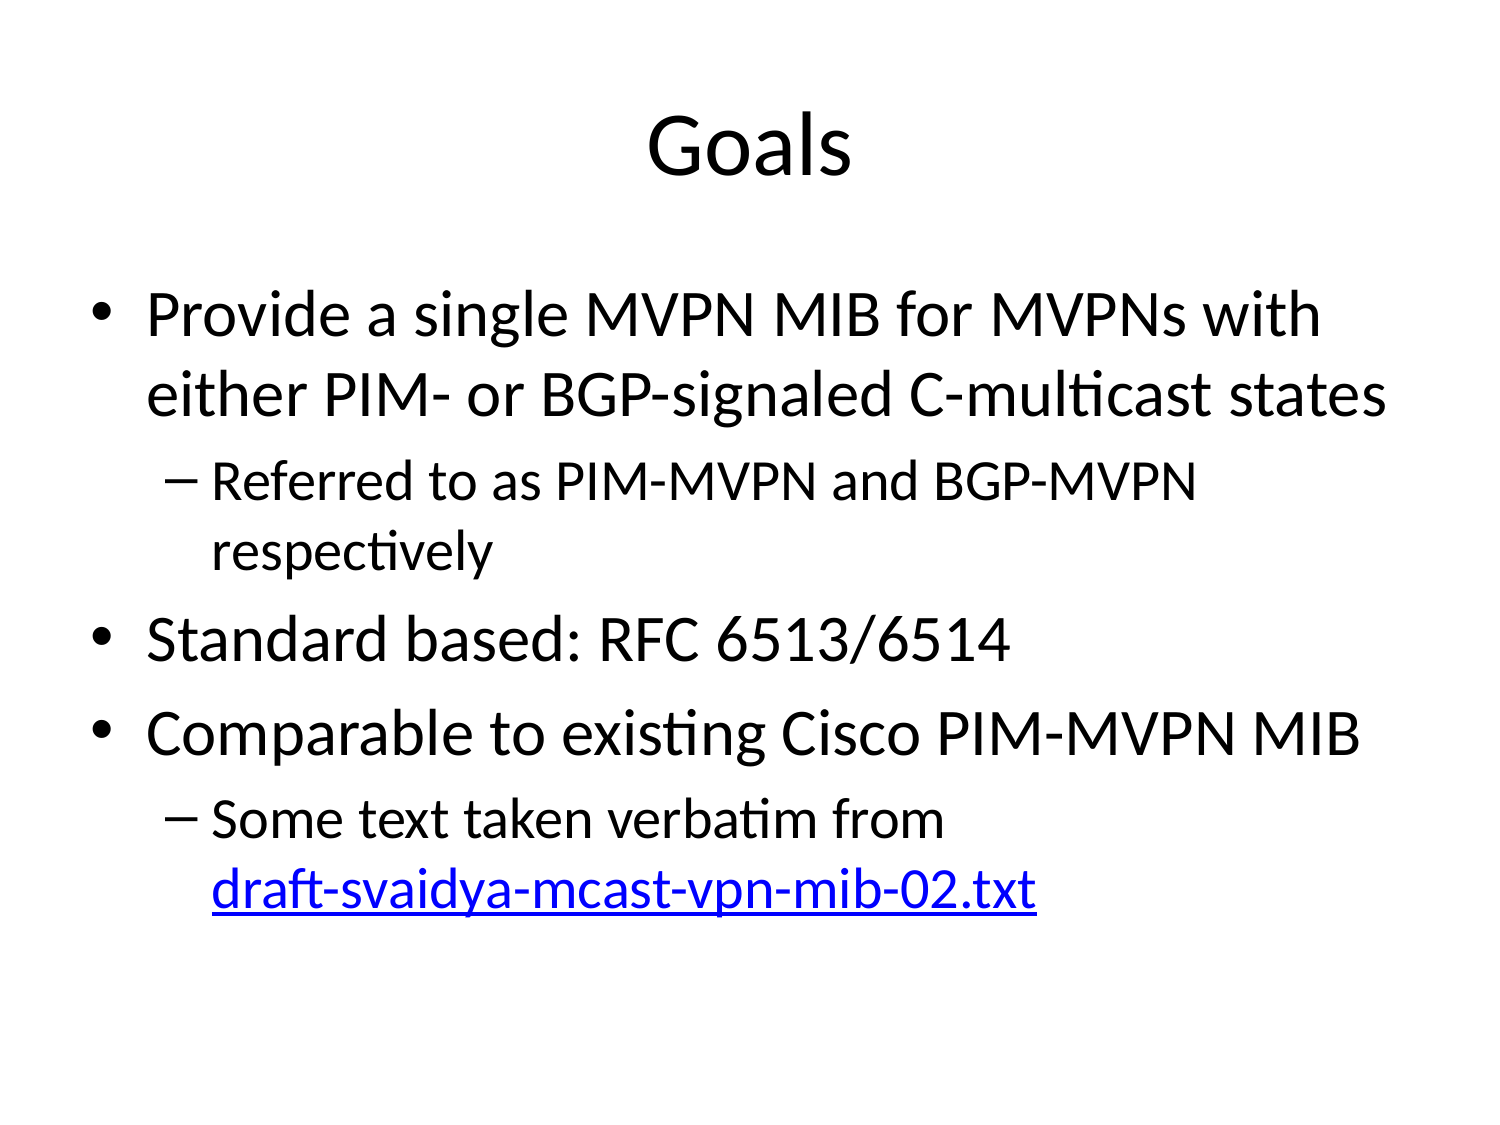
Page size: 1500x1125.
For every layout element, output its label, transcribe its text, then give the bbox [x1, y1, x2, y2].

title Goals [75, 45, 1425, 233]
list Provide a single MVPN MIB for MVPNs with either PIM- or BGP-signaled C-multicast states Referred to as PIM-MVPN and BGP-MVPN respectively Standard based: RFC 6513/6514 Comparable to existing Cisco PIM-MVPN MIB Some text taken verbatim from draft-svaidya-mcast-vpn-mib-02.txt [75, 262, 1425, 1005]
